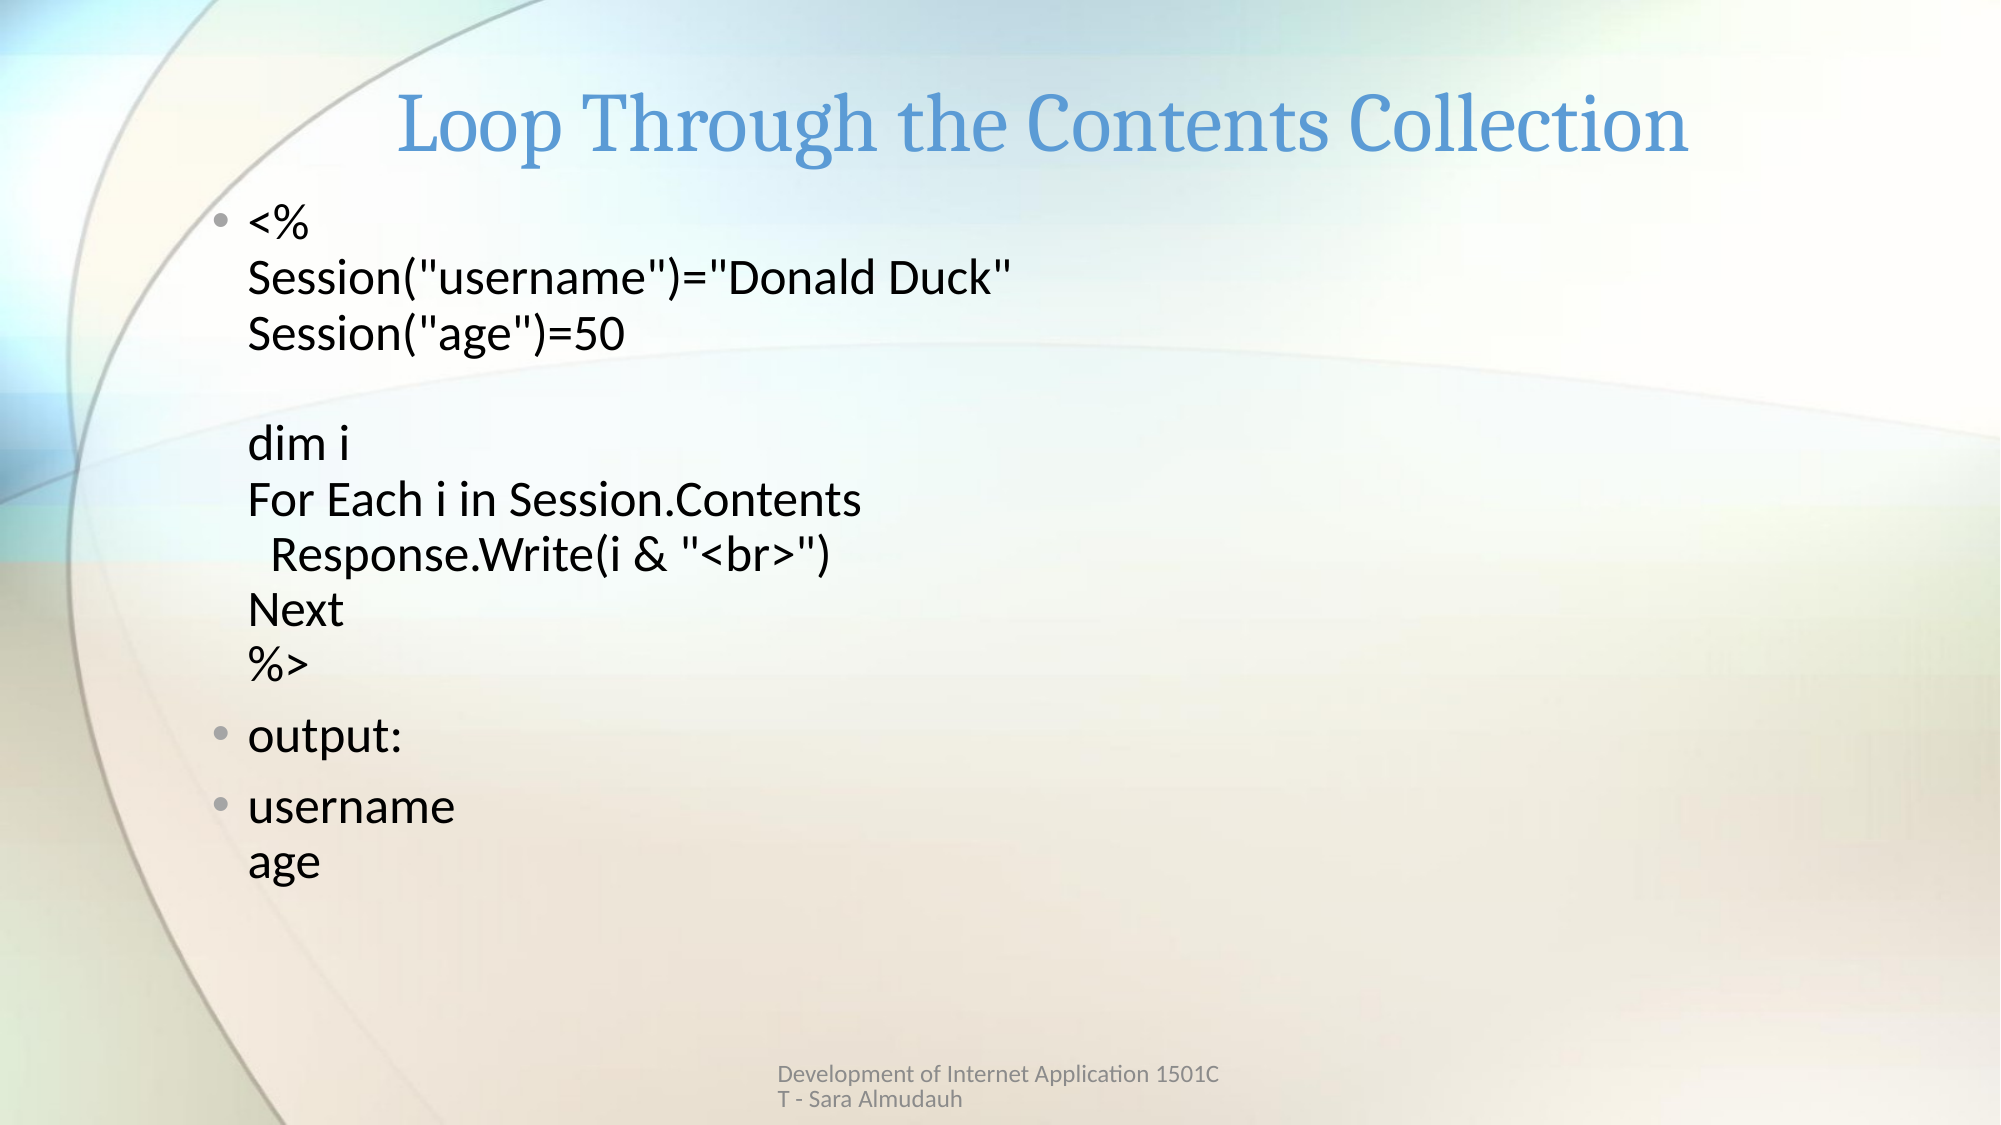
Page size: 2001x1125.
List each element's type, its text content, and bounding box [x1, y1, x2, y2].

title Loop Through the Contents Collection [381, 59, 1863, 278]
footer Development of Internet Application 1501CT - Sara Almudauh [762, 1042, 1238, 1103]
picture [0, 0, 2001, 1125]
list <% Session("username")="Donald Duck" Session("age")=50 dim i For Each i in Session.Contents Response.Write(i & "<br>") Next %> output: username age [196, 188, 1804, 902]
